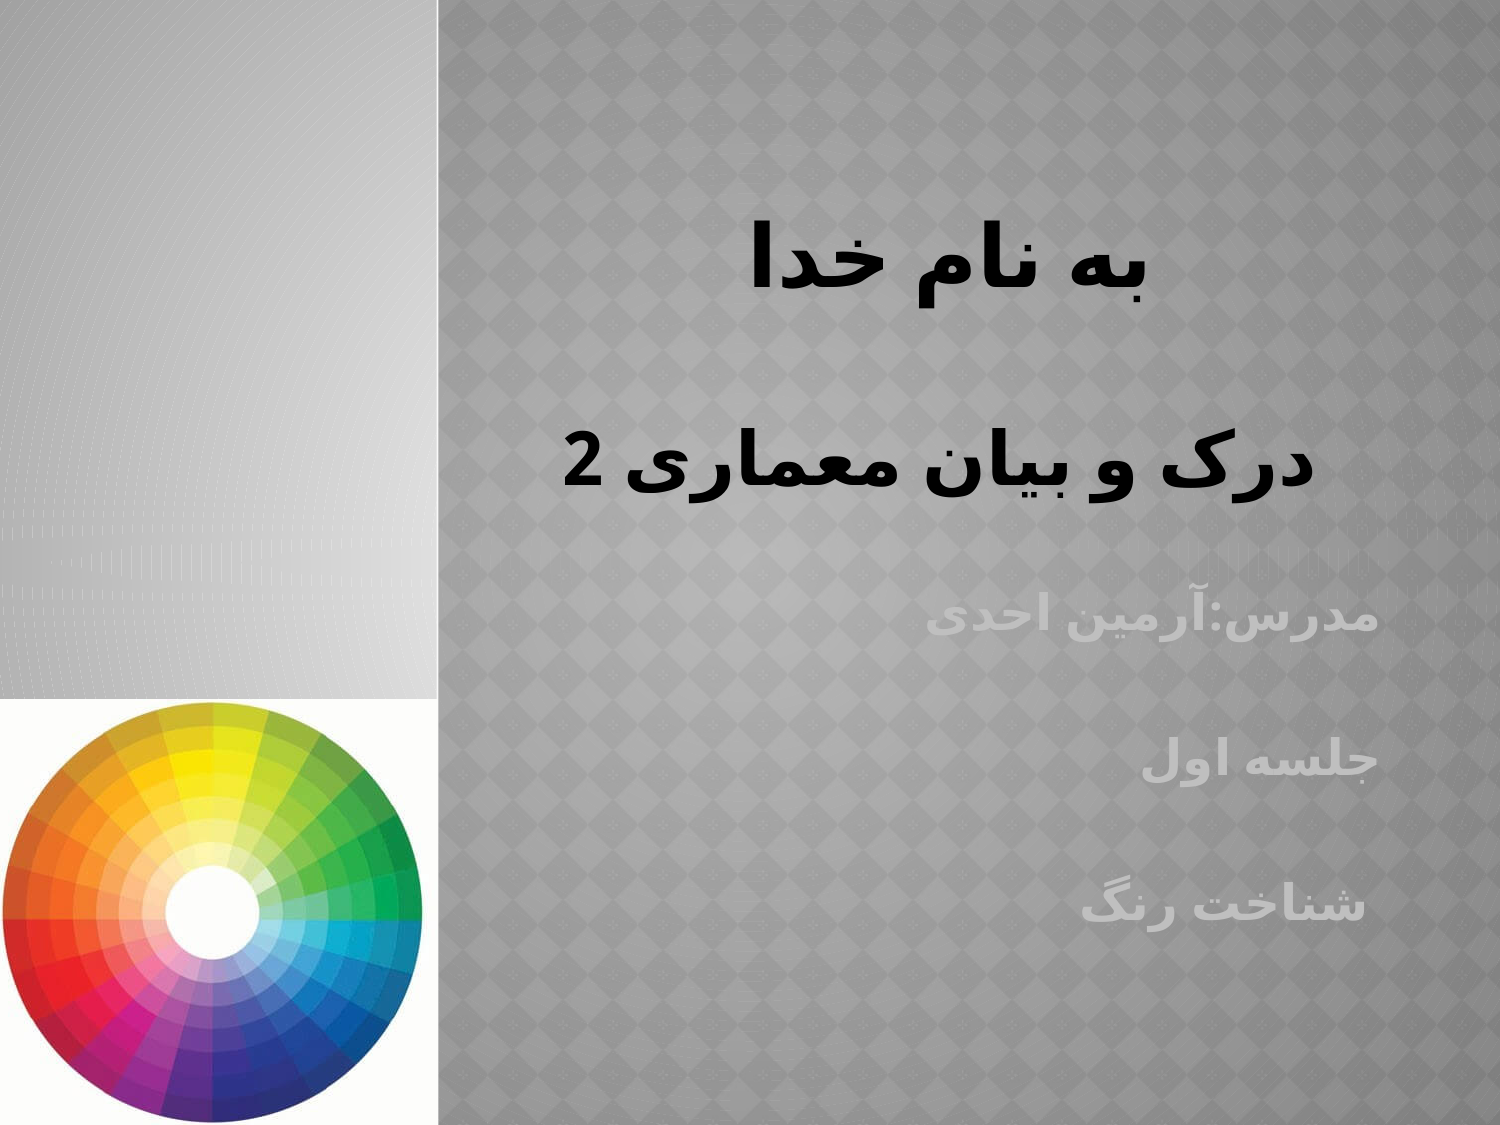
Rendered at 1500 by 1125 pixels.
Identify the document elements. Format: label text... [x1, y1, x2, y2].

subtitle مدرس:آرمین احدی جلسه اول شناخت رنگ [550, 580, 1390, 762]
picture [0, 699, 438, 1125]
title به نام خدا درک و بیان معماری 2 [474, 154, 1425, 500]
